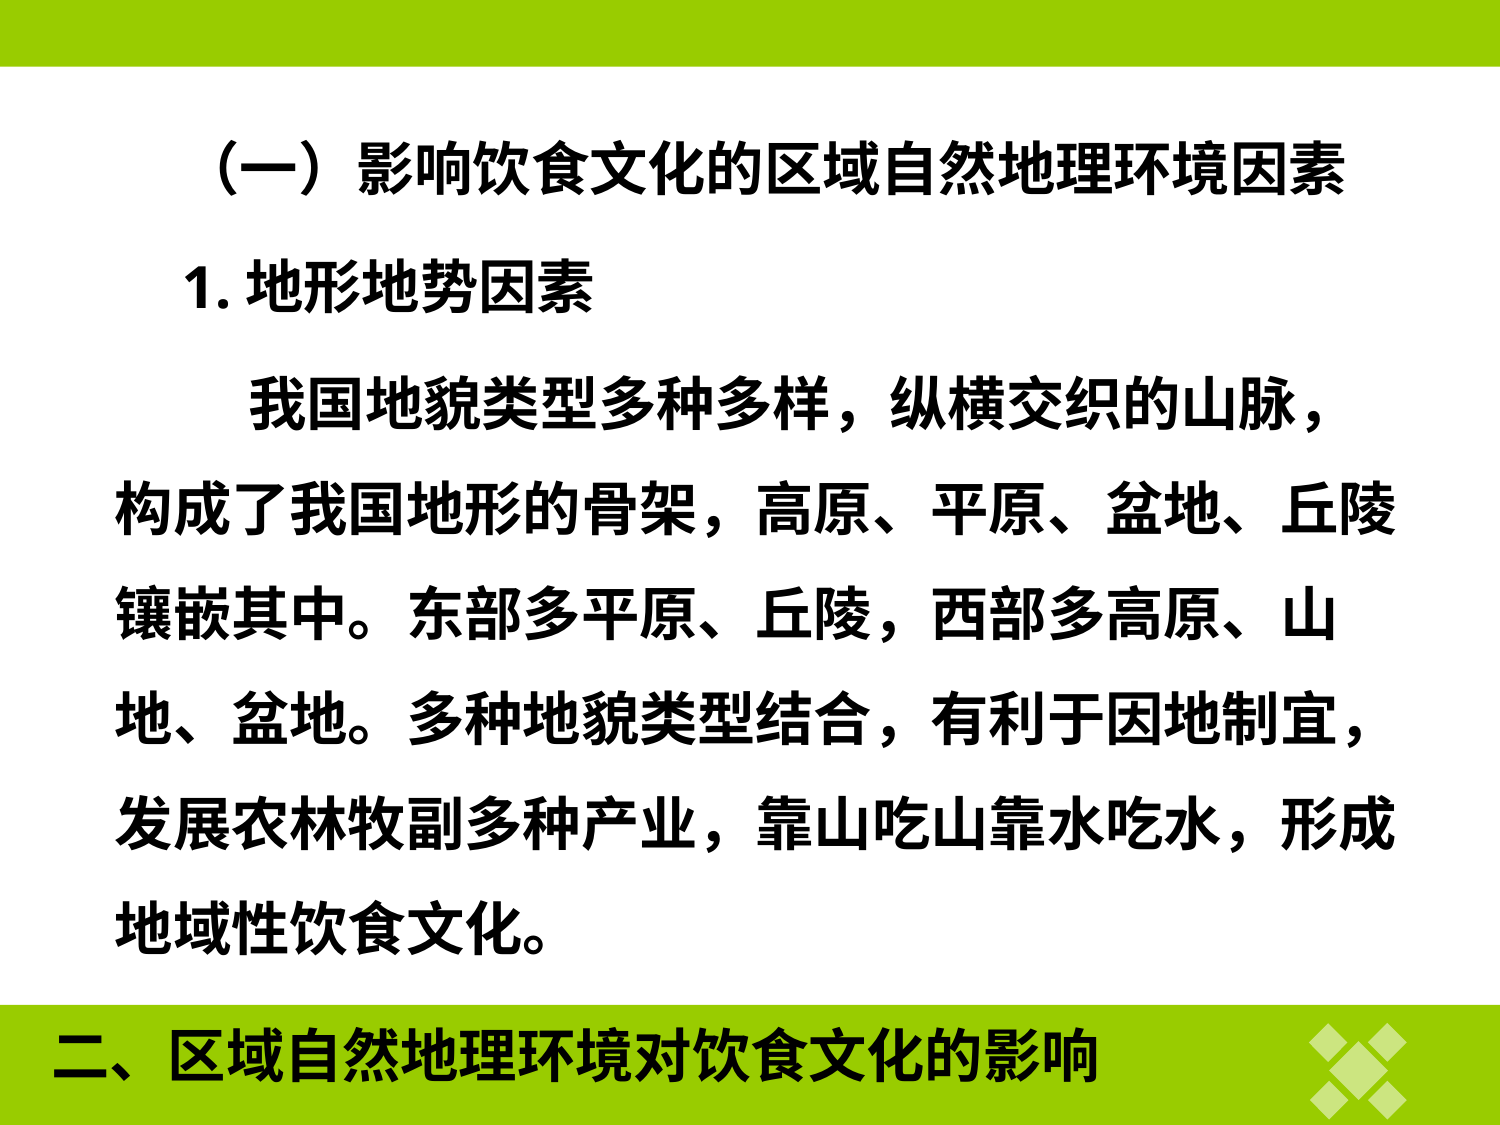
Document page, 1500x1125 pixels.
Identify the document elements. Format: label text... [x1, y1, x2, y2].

text_box 二、区域自然地理环境对饮食文化的影响 [36, 1011, 1424, 1097]
text_box （一）影响饮食文化的区域自然地理环境因素 1.地形地势因素 我国地貌类型多种多样，纵横交织的山脉，构成了我国地形的骨架，高原、平原、盆地、丘陵镶嵌其中。东部多平原、丘陵，西部多高原、山地、盆地。多种地貌类型结合，有利于因地制宜，发展农林牧副多种产业，靠山吃山靠水吃水，形成地域性饮食文化。 [100, 89, 1424, 970]
